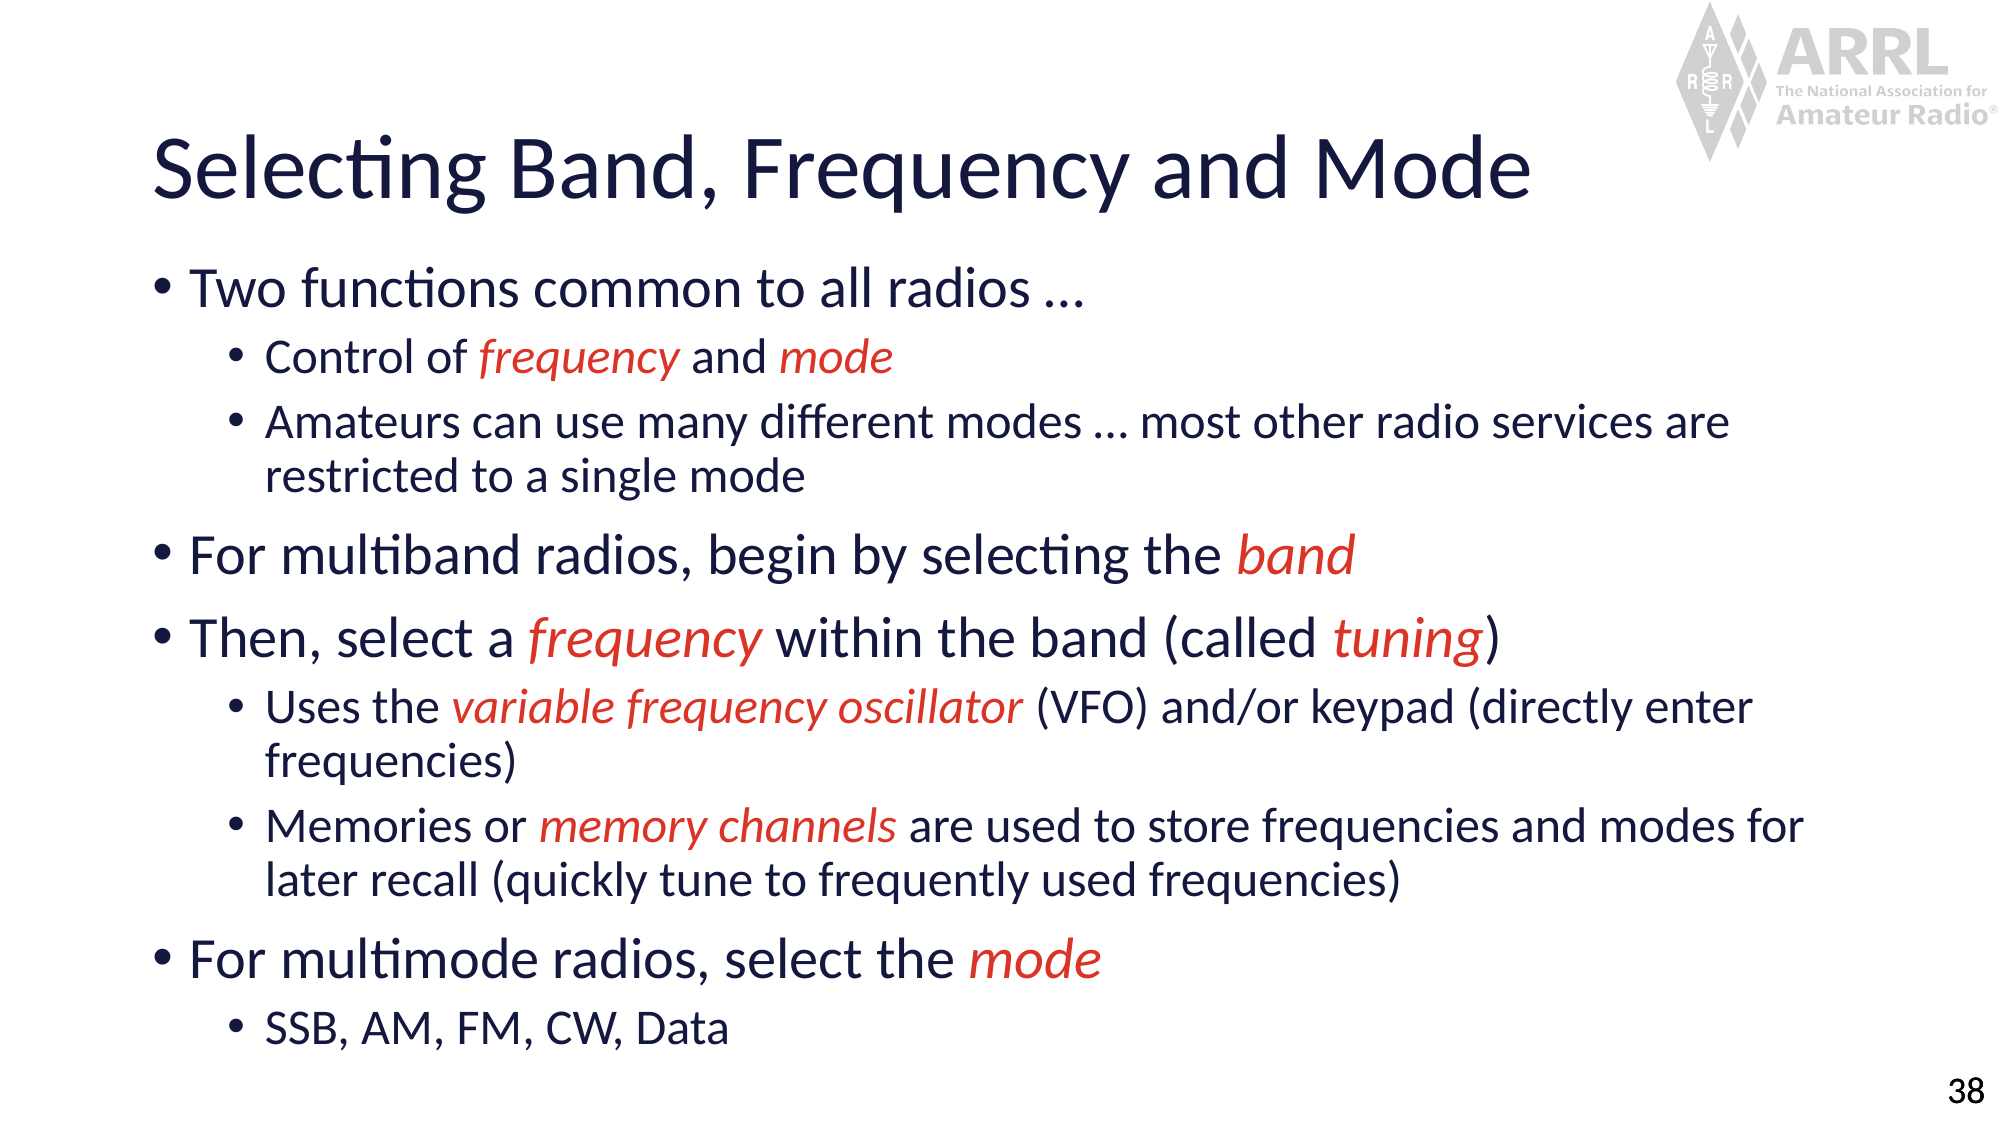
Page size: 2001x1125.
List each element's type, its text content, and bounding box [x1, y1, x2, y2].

picture [1674, 0, 2000, 164]
title Selecting Band, Frequency and Mode [137, 59, 1863, 249]
list Two functions common to all radios … Control of frequency and mode Amateurs can use many different modes … most other radio services are restricted to a single mode For multiband radios, begin by selecting the band Then, select a frequency within the band (called tuning) Uses the variable frequency oscillator (VFO) and/or keypad (directly enter frequencies) Memories or memory channels are used to store frequencies and modes for later recall (quickly tune to frequently used frequencies) For multimode radios, select the mode SSB, AM, FM, CW, Data [137, 249, 1863, 1091]
